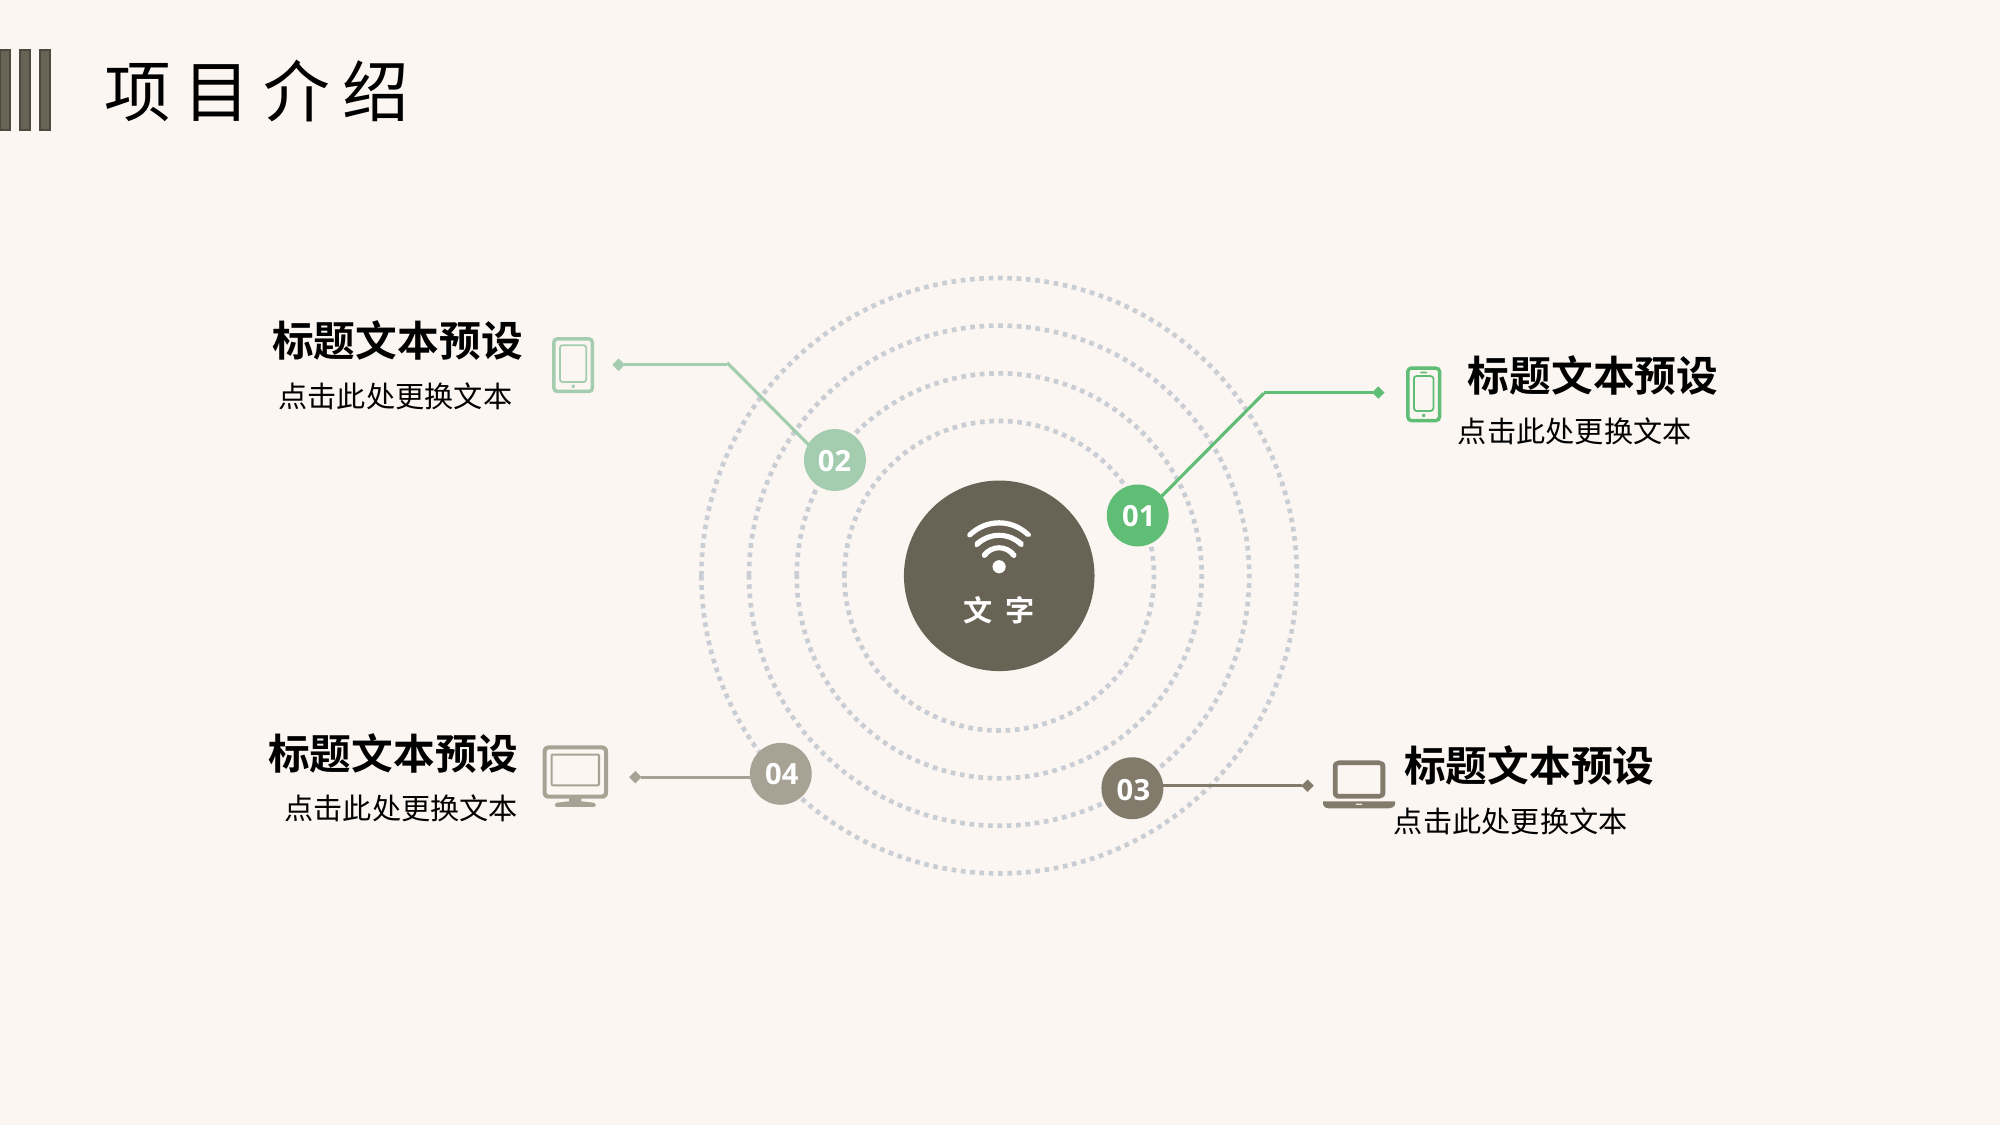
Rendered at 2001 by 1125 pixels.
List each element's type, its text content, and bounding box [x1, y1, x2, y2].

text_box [194, 277, 1776, 935]
text_box 项目介绍 [90, 41, 530, 137]
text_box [0, 49, 50, 131]
